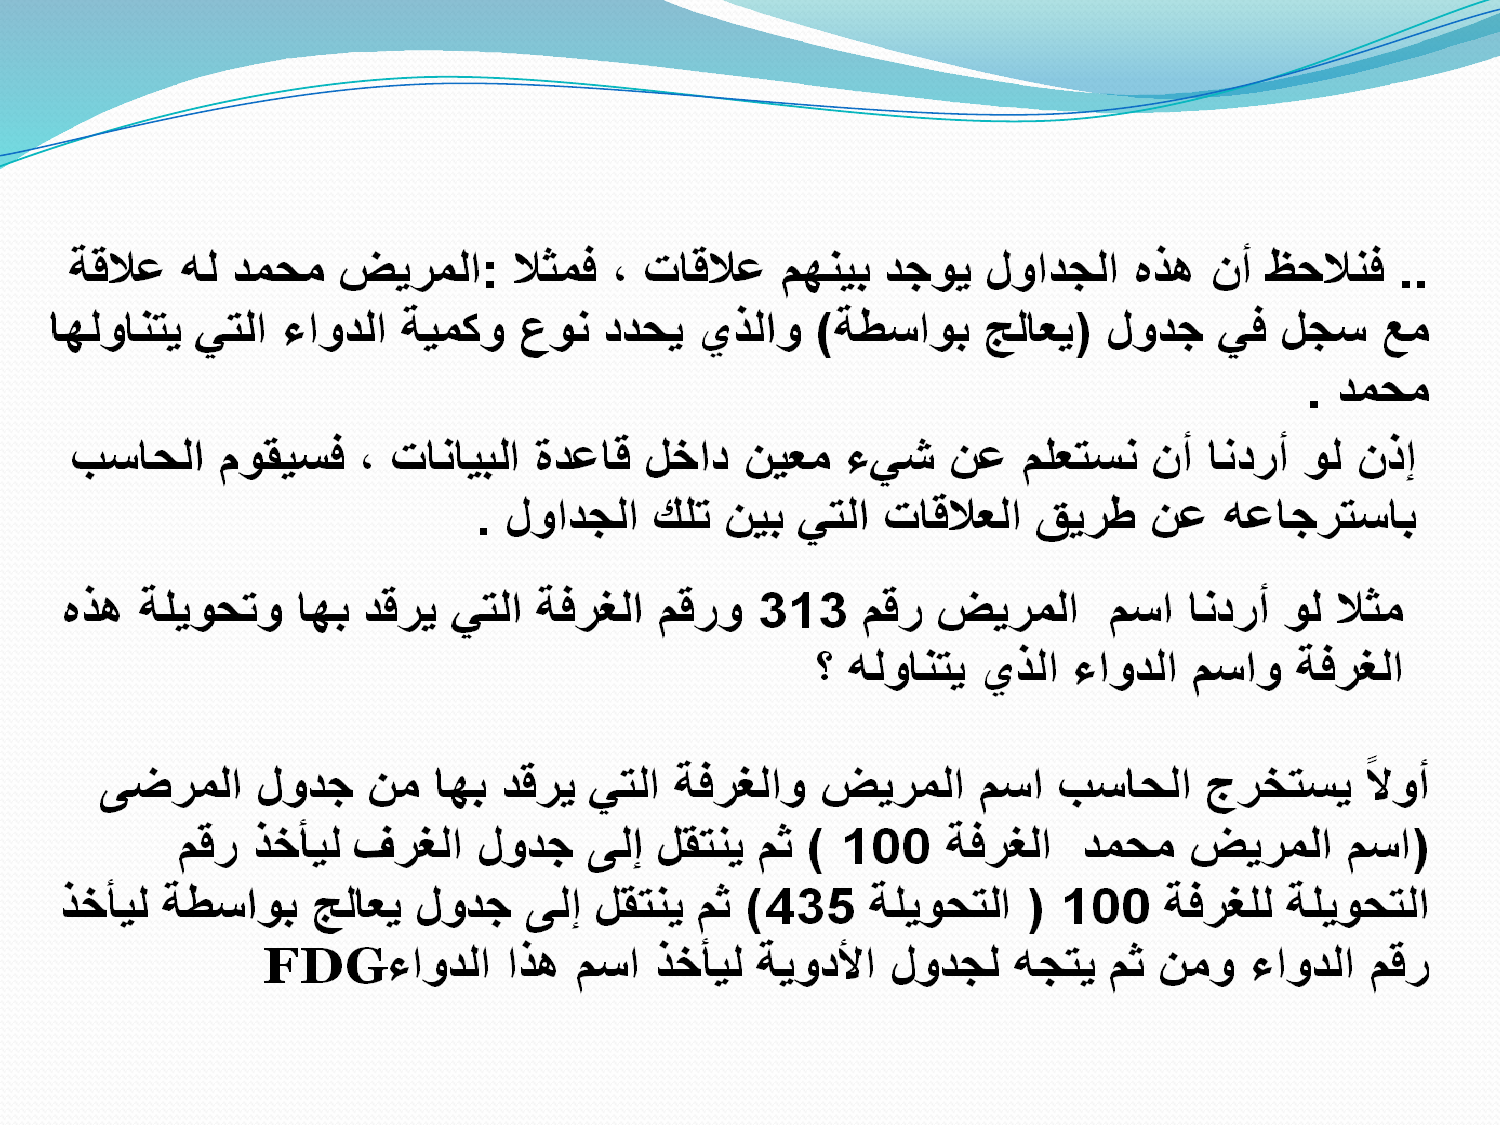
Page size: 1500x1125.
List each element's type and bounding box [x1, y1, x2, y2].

list [0, 224, 1463, 1006]
